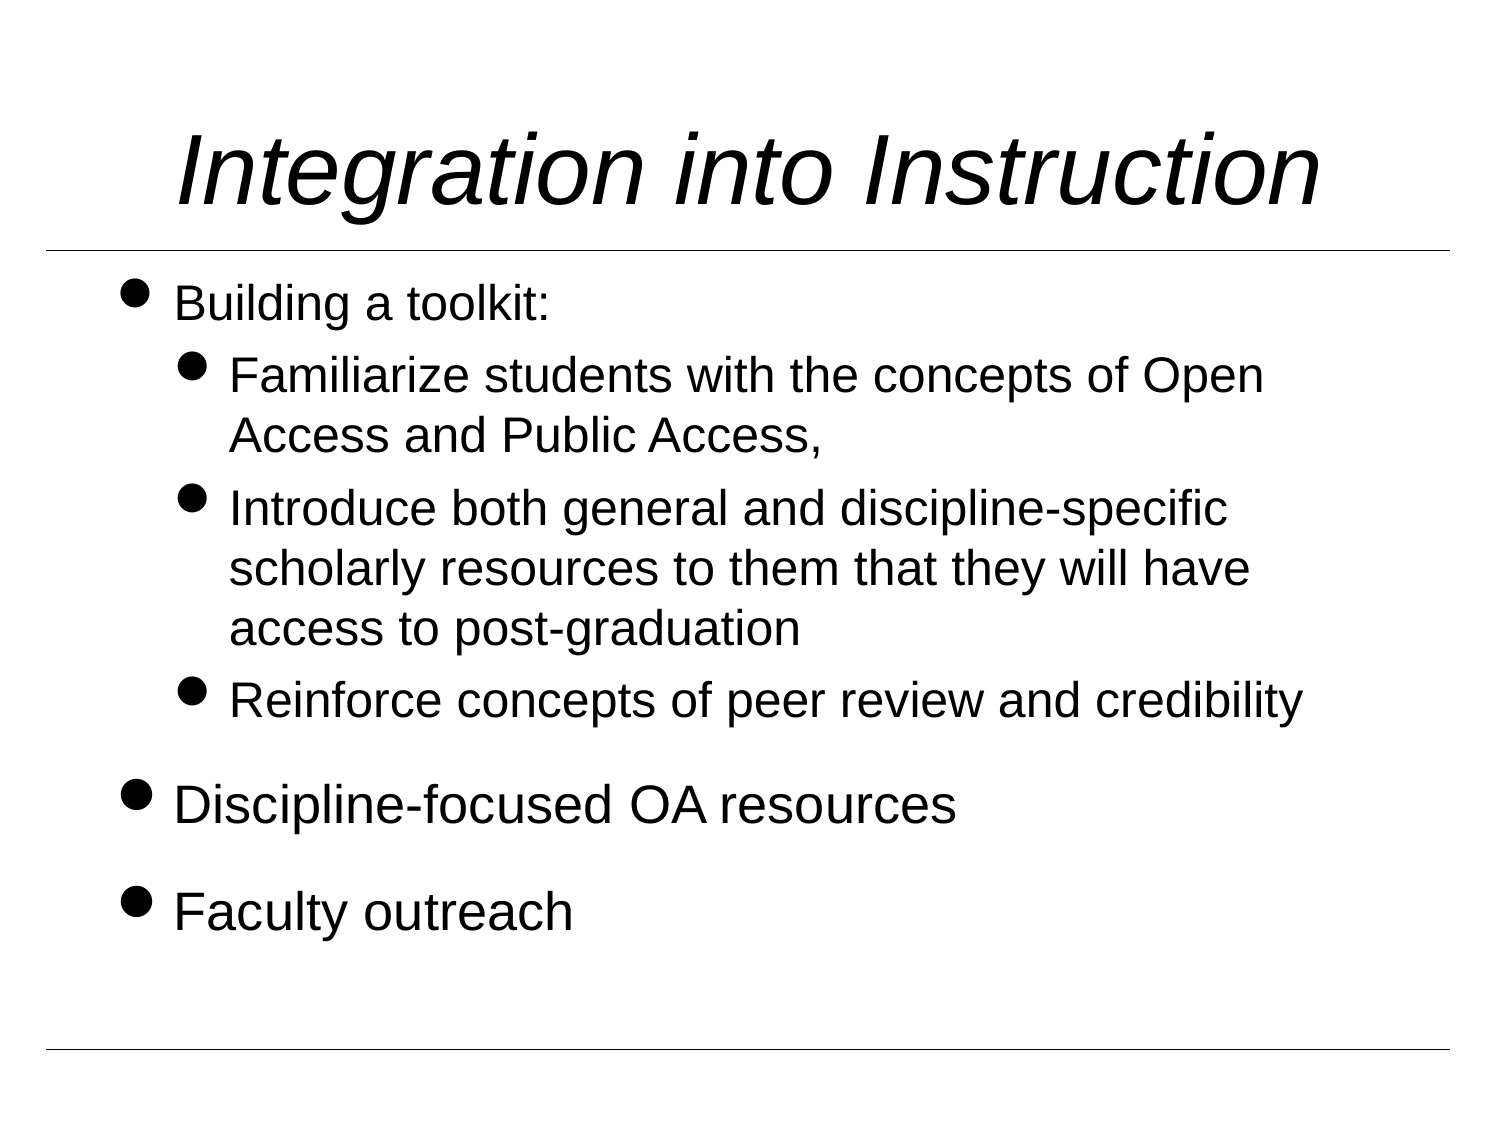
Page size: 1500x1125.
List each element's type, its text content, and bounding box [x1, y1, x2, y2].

title Integration into Instruction [105, 17, 1394, 233]
list Building a toolkit: Familiarize students with the concepts of Open Access and Public Access, Introduce both general and discipline-specific scholarly resources to them that they will have access to post-graduation Reinforce concepts of peer review and credibility Discipline-focused OA resources Faculty outreach [101, 262, 1394, 1024]
